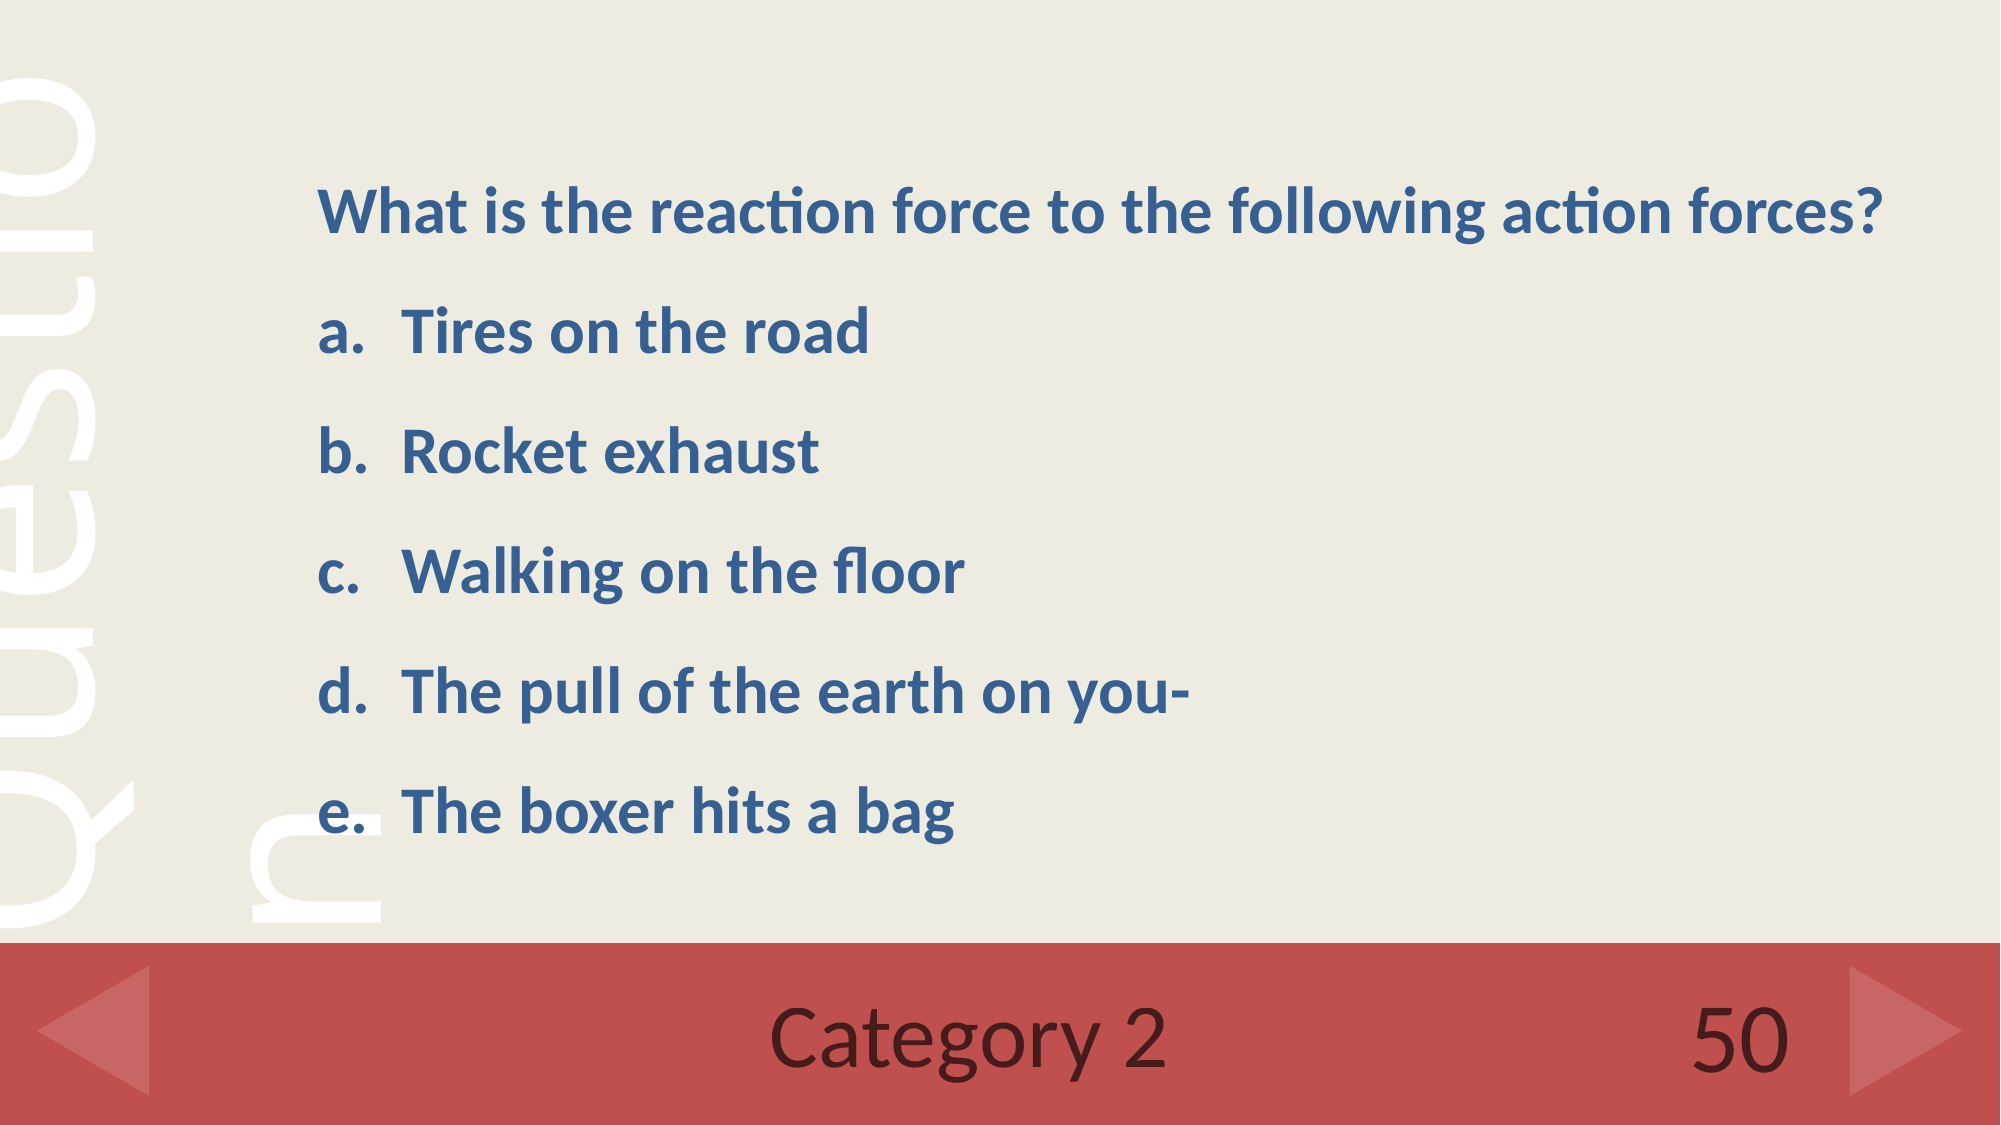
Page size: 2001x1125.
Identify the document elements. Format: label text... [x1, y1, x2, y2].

list What is the reaction force to the following action forces? Tires on the road Rocket exhaust Walking on the floor The pull of the earth on you- The boxer hits a bag [302, 119, 1954, 854]
title Category 2 [69, 937, 1870, 1125]
